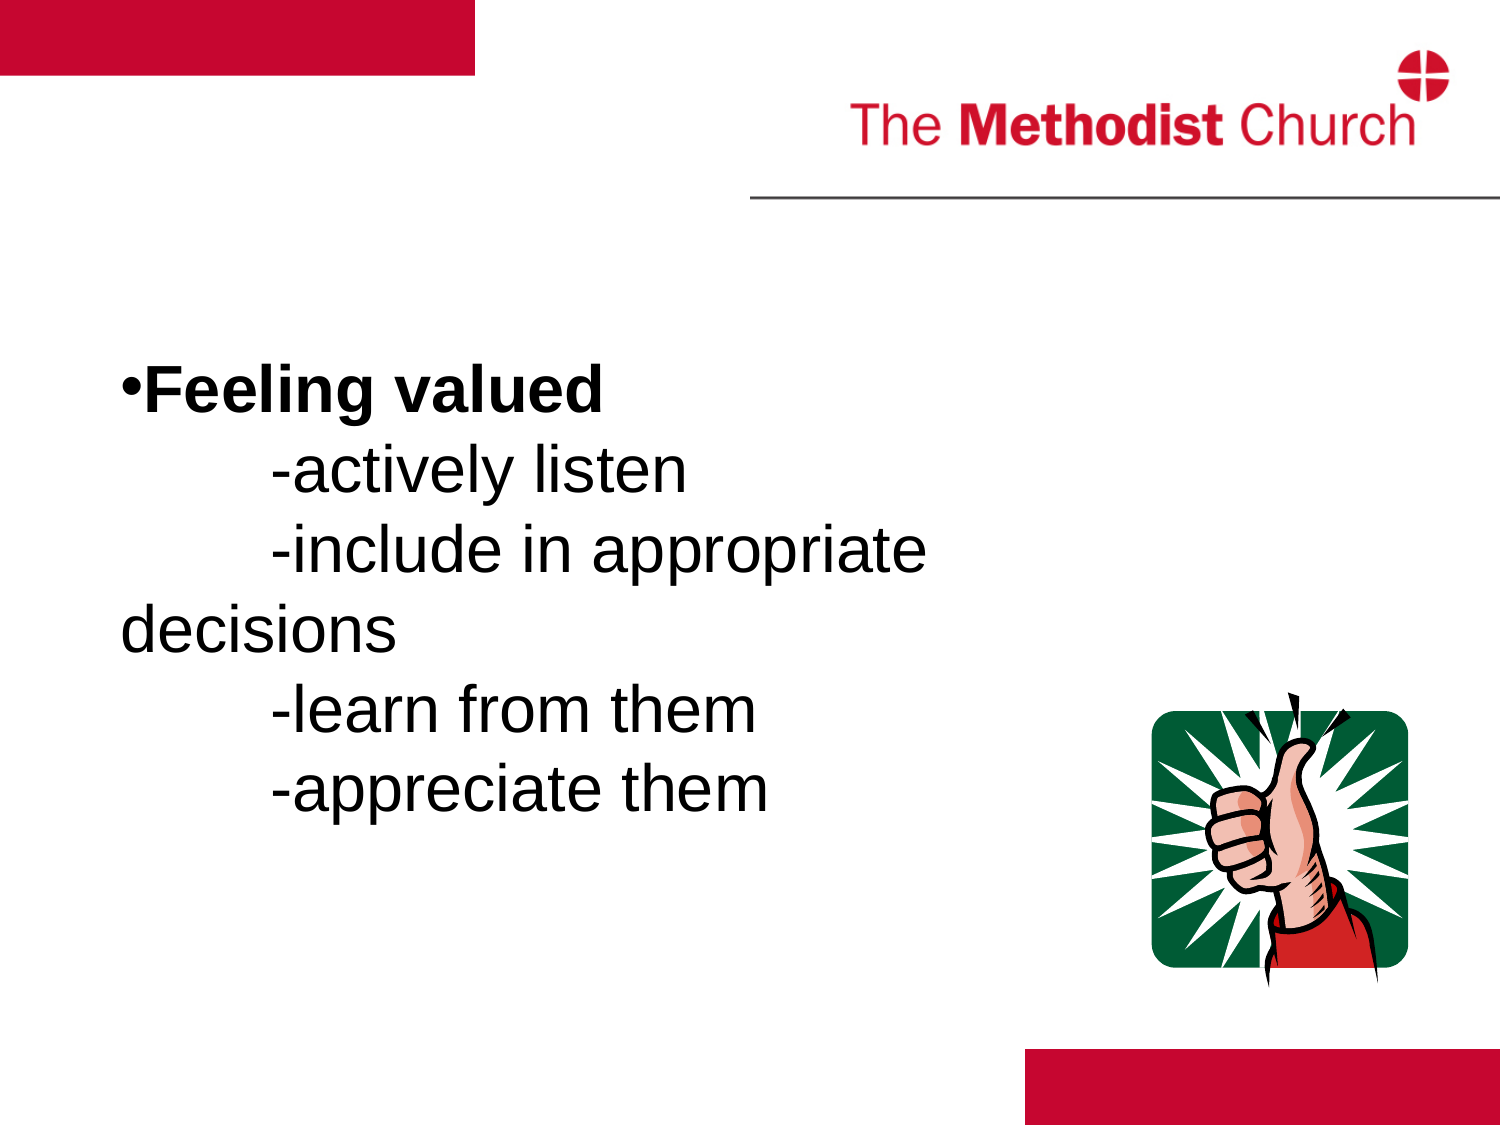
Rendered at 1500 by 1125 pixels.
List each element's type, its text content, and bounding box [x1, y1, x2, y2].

picture [1151, 692, 1409, 988]
picture [750, 0, 1500, 216]
subtitle Feeling valued -actively listen -include in appropriate decisions -learn from them -appreciate them [105, 338, 1233, 949]
